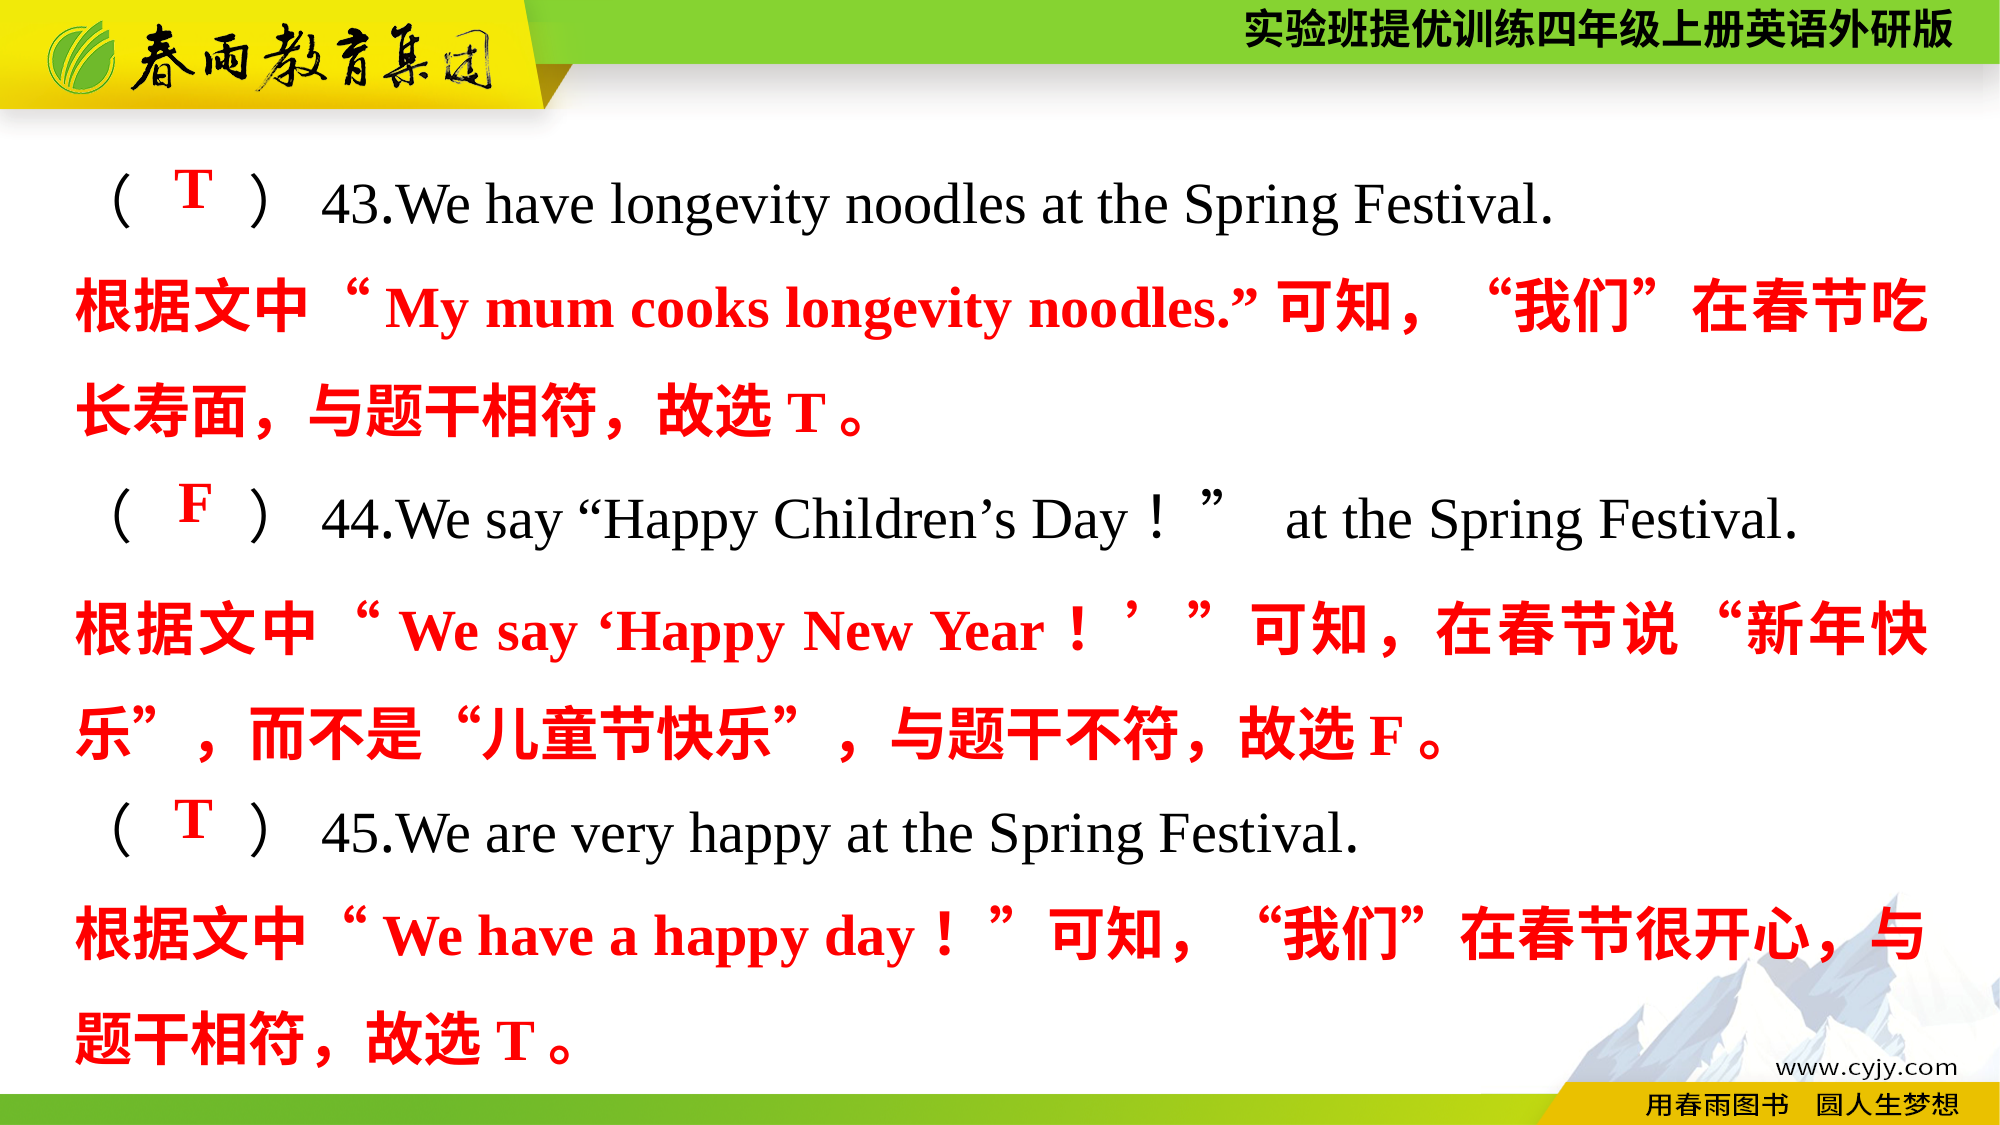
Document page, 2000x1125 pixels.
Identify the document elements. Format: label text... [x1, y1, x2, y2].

list （ ）43.We have longevity noodles at the Spring Festival. （ ）44.We say “Happy Children’s Day！” at the Spring Festival. （ ）45.We are very happy at the Spring Festival. [59, 453, 1944, 549]
list （ ）43.We have longevity noodles at the Spring Festival. （ ）44.We say “Happy Children’s Day！” at the Spring Festival. （ ）45.We are very happy at the Spring Festival. [59, 775, 160, 855]
text_box F [163, 456, 229, 542]
list （ ）43.We have longevity noodles at the Spring Festival. （ ）44.We say “Happy Children’s Day！” at the Spring Festival. （ ）45.We are very happy at the Spring Festival. [59, 122, 1944, 227]
list （ ）43.We have longevity noodles at the Spring Festival. （ ）44.We say “Happy Children’s Day！” at the Spring Festival. （ ）45.We are very happy at the Spring Festival. [229, 775, 1944, 855]
text_box T [160, 772, 229, 858]
text_box 根据文中“We have a happy day！”可知，“我们”在春节很开心，与题干相符，故选T。 [59, 855, 1944, 1080]
text_box T [160, 143, 229, 228]
picture [0, 0, 2000, 1125]
text_box 根据文中“My mum cooks longevity noodles.”可知，“我们”在春节吃长寿面，与题干相符，故选T。 [59, 227, 1944, 453]
text_box 根据文中“We say ‘Happy New Year！’”可知，在春节说“新年快乐”，而不是“儿童节快乐”，与题干不符，故选F。 [59, 549, 1944, 775]
